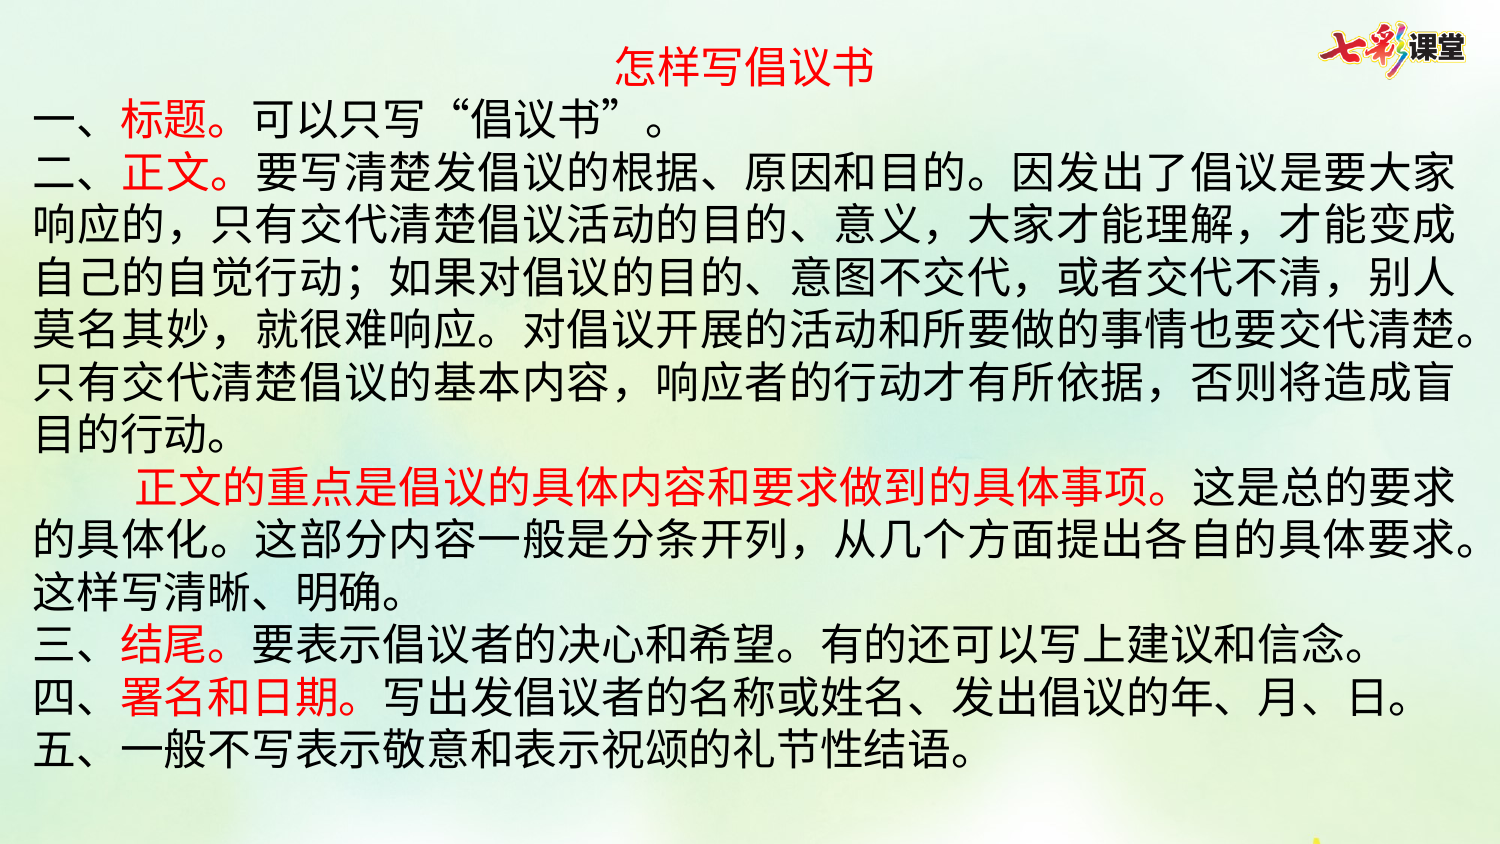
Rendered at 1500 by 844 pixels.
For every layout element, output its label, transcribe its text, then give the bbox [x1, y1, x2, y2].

text_box 怎样写倡议书 一、标题。可以只写“倡议书”。 二、正文。要写清楚发倡议的根据、原因和目的。因发出了倡议是要大家响应的，只有交代清楚倡议活动的目的、意义，大家才能理解，才能变成自己的自觉行动；如果对倡议的目的、意图不交代，或者交代不清，别人莫名其妙，就很难响应。对倡议开展的活动和所要做的事情也要交代清楚。只有交代清楚倡议的基本内容，响应者的行动才有所依据，否则将造成盲目的行动。 正文的重点是倡议的具体内容和要求做到的具体事项。这是总的要求的具体化。这部分内容一般是分条开列，从几个方面提出各自的具体要求。这样写清晰、明确。 三、结尾。要表示倡议者的决心和希望。有的还可以写上建议和信念。 四、署名和日期。写出发倡议者的名称或姓名、发出倡议的年、月、日。 五、一般不写表示敬意和表示祝颂的礼节性结语。 [17, 32, 1472, 782]
picture [0, 0, 1500, 844]
